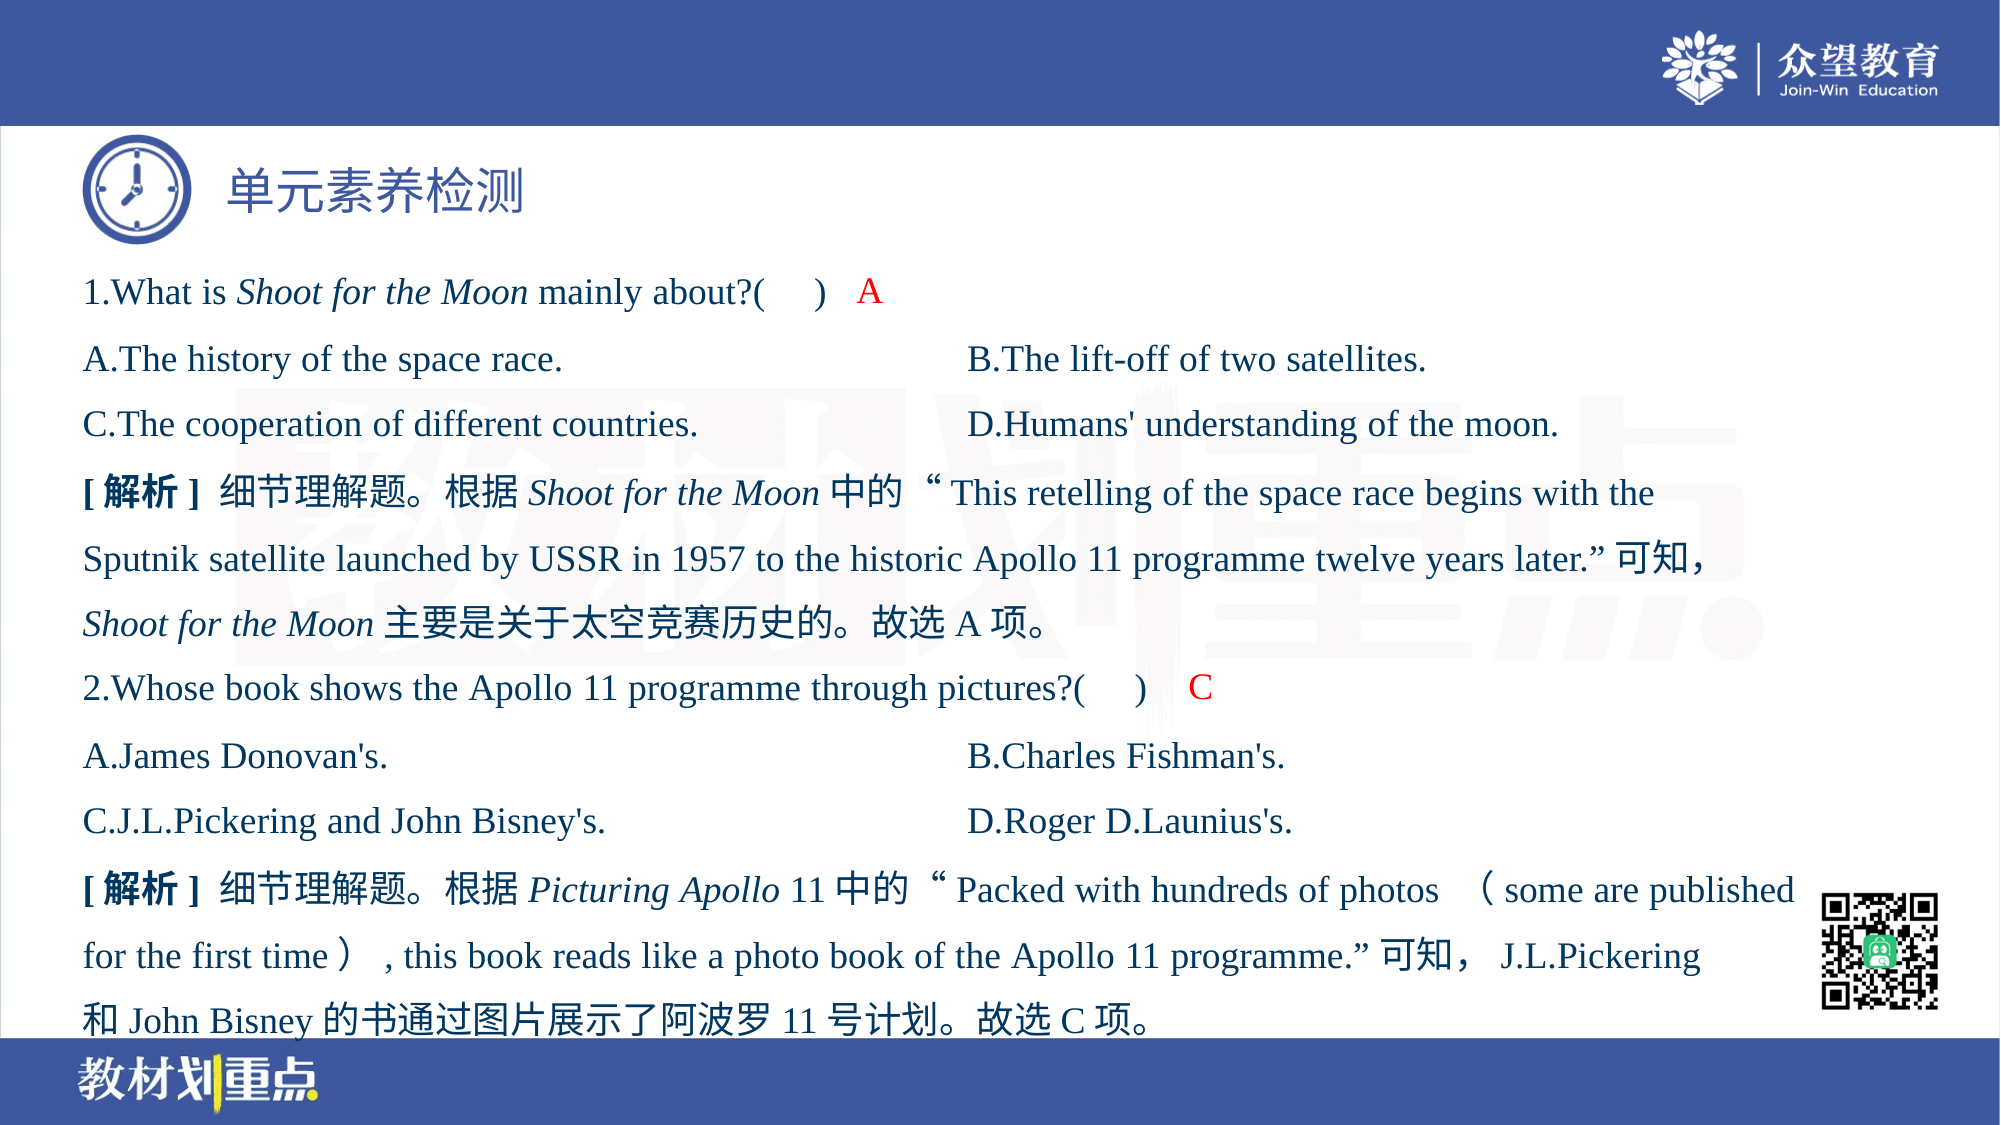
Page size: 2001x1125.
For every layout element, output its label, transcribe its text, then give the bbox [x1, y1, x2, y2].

text_box [解析] 细节理解题。根据Shoot for the Moon中的“This retelling of the space race begins with the Sputnik satellite launched by USSR in 1957 to the historic Apollo 11 programme twelve years later.”可知， Shoot for the Moon主要是关于太空竞赛历史的。故选A项。 [82, 445, 1817, 637]
text_box 1.What is Shoot for the Moon mainly about?( ) [82, 247, 1817, 306]
text_box [解析] 细节理解题。根据Picturing Apollo 11中的“Packed with hundreds of photos （some are published for the first time）, this book reads like a photo book of the Apollo 11 programme.”可知，J.L.Pickering 和John Bisney的书通过图片展示了阿波罗11号计划。故选C项。 [82, 843, 1817, 1034]
text_box A [842, 246, 898, 305]
picture [0, 0, 2000, 1125]
text_box C [1174, 642, 1227, 701]
text_box A.James Donovan's. B.Charles Fishman's. C.J.L.Pickering and John Bisney's. D.Roger D.Launius's. [82, 709, 1817, 834]
text_box A.The history of the space race. B.The lift-off of two satellites. C.The cooperation of different countries. D.Humans' understanding of the moon. [82, 312, 1817, 437]
text_box 2.Whose book shows the Apollo 11 programme through pictures?( ) [82, 643, 1817, 702]
